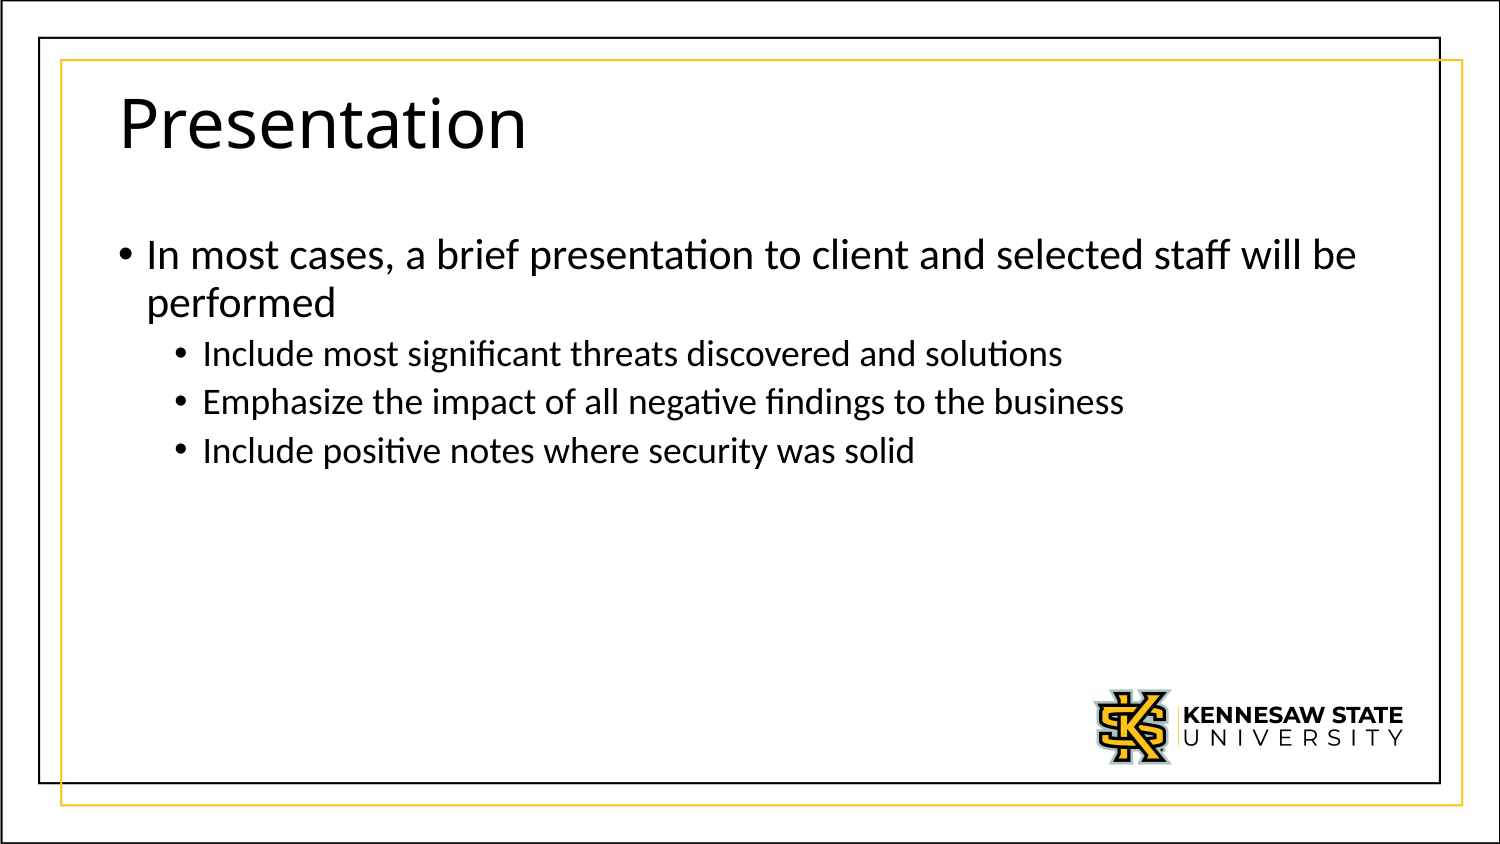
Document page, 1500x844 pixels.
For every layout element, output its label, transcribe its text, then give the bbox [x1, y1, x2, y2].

title Presentation [103, 44, 1397, 208]
picture [0, 0, 1500, 844]
list In most cases, a brief presentation to client and selected staff will be performed Include most significant threats discovered and solutions Emphasize the impact of all negative findings to the business Include positive notes where security was solid [103, 224, 1397, 760]
